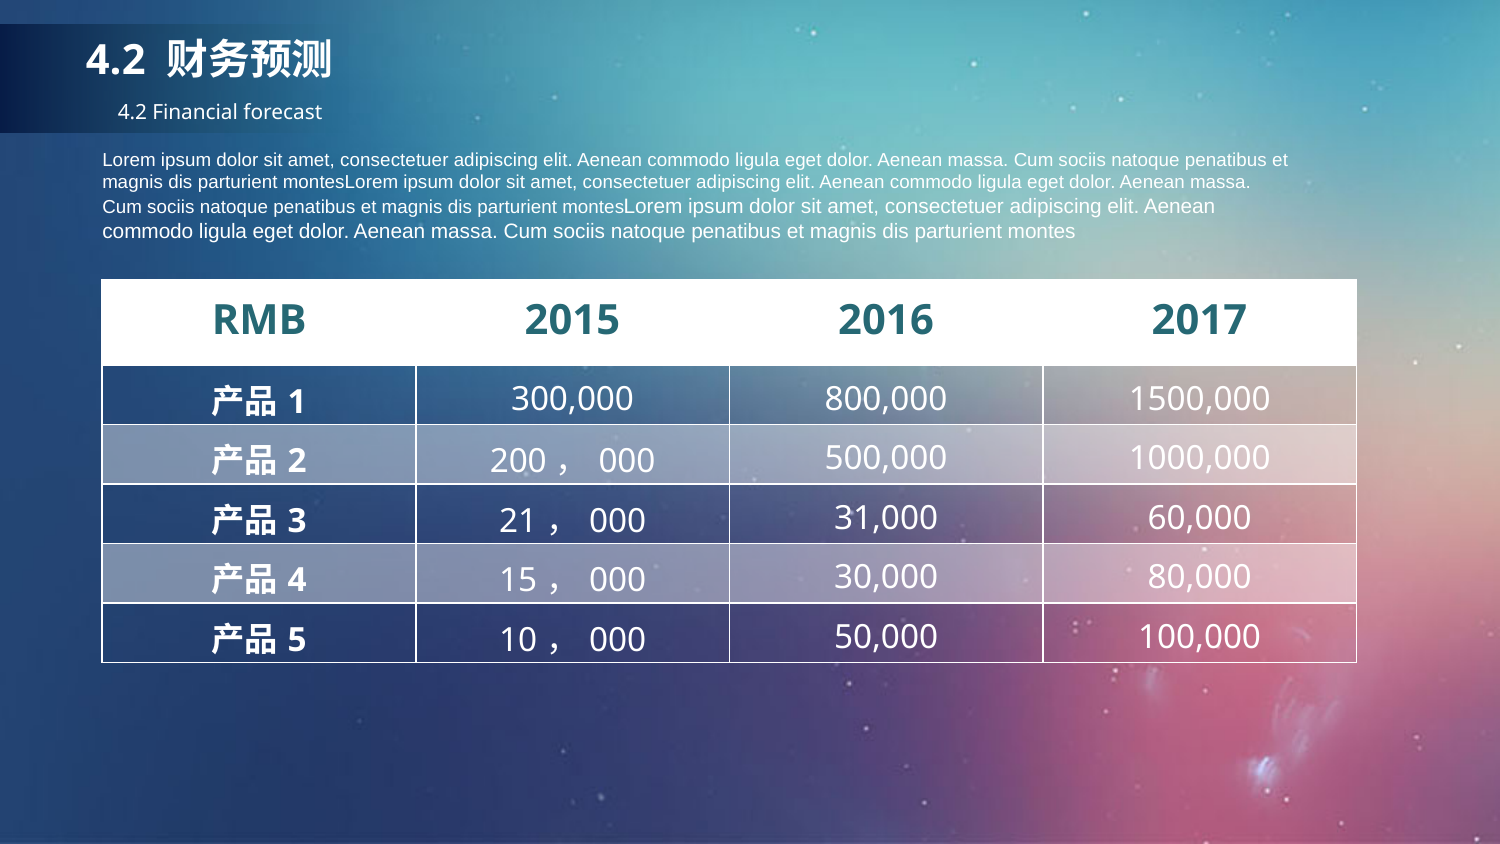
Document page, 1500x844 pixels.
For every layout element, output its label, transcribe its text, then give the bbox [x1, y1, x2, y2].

text_box [0, 24, 349, 133]
table_cell 100,000 [1044, 604, 1356, 662]
table_cell 15，000 [417, 544, 729, 602]
table_cell 300,000 [417, 366, 729, 424]
table_cell 31,000 [730, 485, 1042, 543]
table_cell 60,000 [1044, 485, 1356, 543]
table_cell 50,000 [730, 604, 1042, 662]
table_cell 200，000 [417, 425, 729, 483]
table_cell 500,000 [730, 425, 1042, 483]
table_cell 产品5 [103, 604, 415, 662]
table_cell 产品1 [103, 366, 415, 424]
table_header 2016 [730, 281, 1042, 364]
table_cell 21，000 [417, 485, 729, 543]
table_cell 80,000 [1044, 544, 1356, 602]
picture [0, 0, 1500, 844]
text_box Lorem ipsum dolor sit amet, consectetuer adipiscing elit. Aenean commodo ligula eget dolor. Aenean massa. Cum sociis natoque penatibus et magnis dis parturient montesLorem ipsum dolor sit amet, consectetuer adipiscing elit. Aenean commodo ligula eget dolor. Aenean massa. Cum sociis natoque penatibus et magnis dis parturient montesLorem ipsum dolor sit amet, consectetuer adipiscing elit. Aenean commodo ligula eget dolor. Aenean massa. Cum sociis natoque penatibus et magnis dis parturient montes [87, 140, 1307, 250]
table_cell 30,000 [730, 544, 1042, 602]
text_box 4.2 Financial forecast [103, 91, 338, 132]
table_cell 800,000 [730, 366, 1042, 424]
table_cell 产品2 [103, 425, 415, 483]
table_cell 产品4 [103, 544, 415, 602]
text_box 4.2 财务预测 [71, 25, 349, 91]
table_cell 10，000 [417, 604, 729, 662]
table_cell 1000,000 [1044, 425, 1356, 483]
table_header RMB [103, 281, 415, 364]
table_header 2017 [1044, 281, 1356, 364]
table_header 2015 [417, 281, 729, 364]
table_cell 1500,000 [1044, 366, 1356, 424]
table_cell 产品3 [103, 485, 415, 543]
